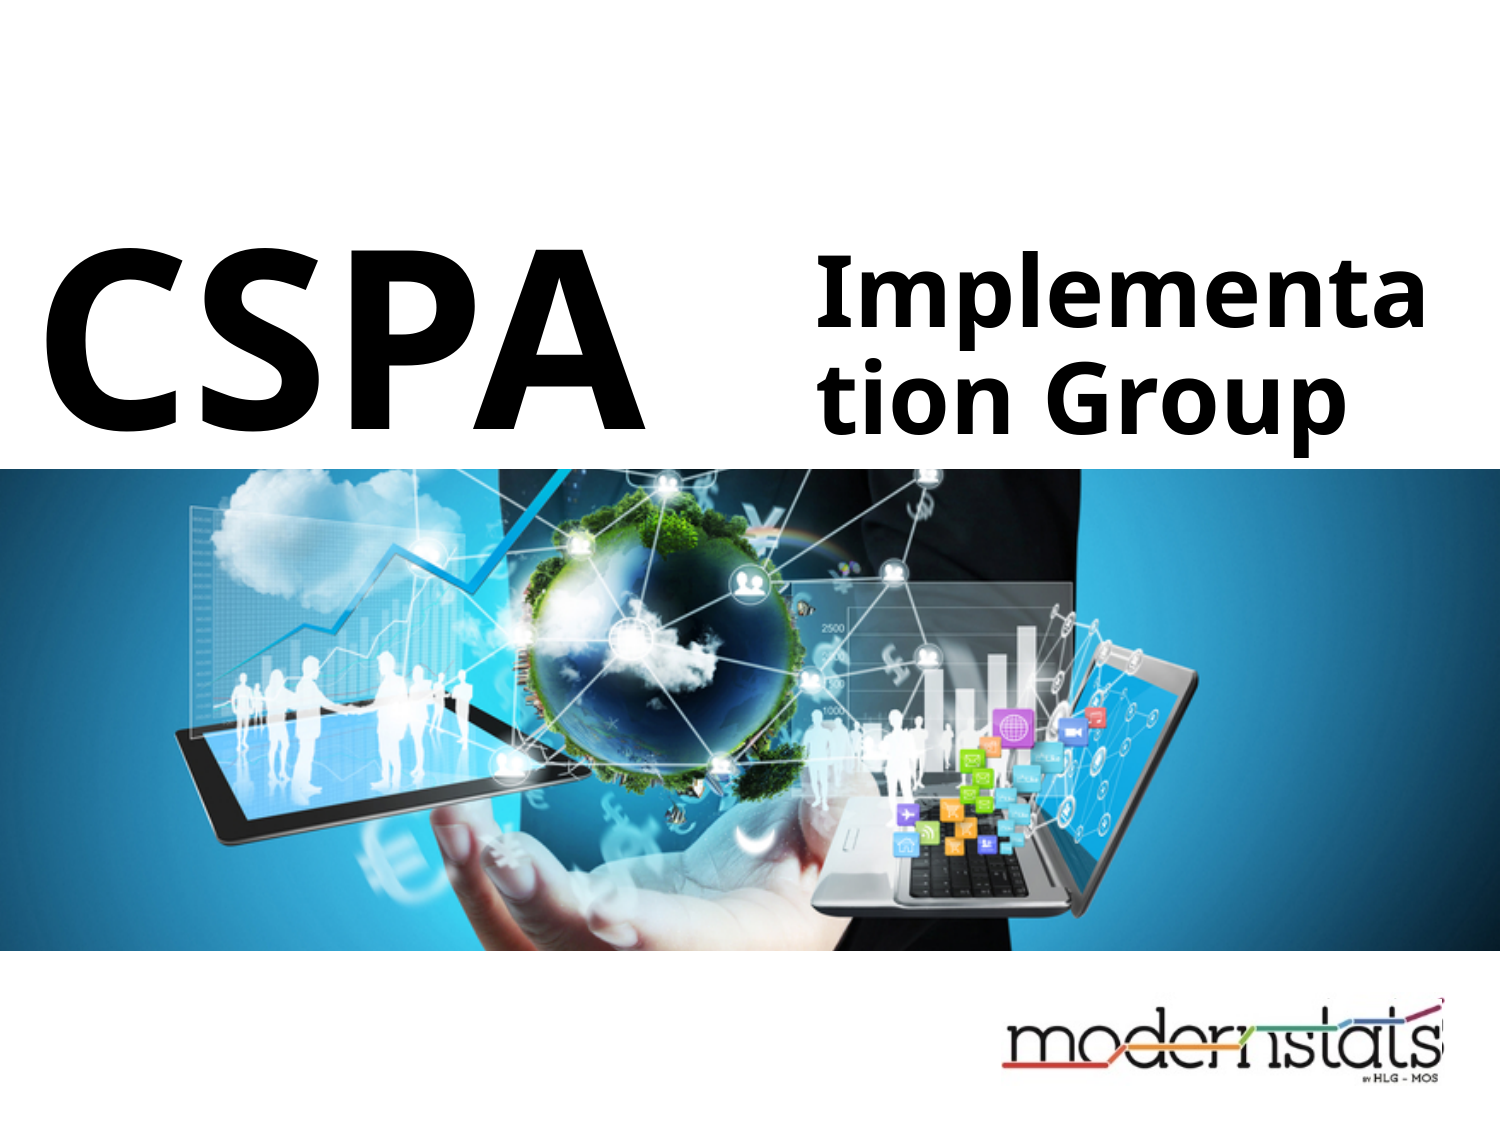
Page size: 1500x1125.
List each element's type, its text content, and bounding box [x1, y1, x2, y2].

text_box CSPA [17, 172, 786, 469]
picture [0, 469, 1500, 951]
picture [1001, 992, 1445, 1086]
title Implementation Group [800, 214, 1486, 464]
